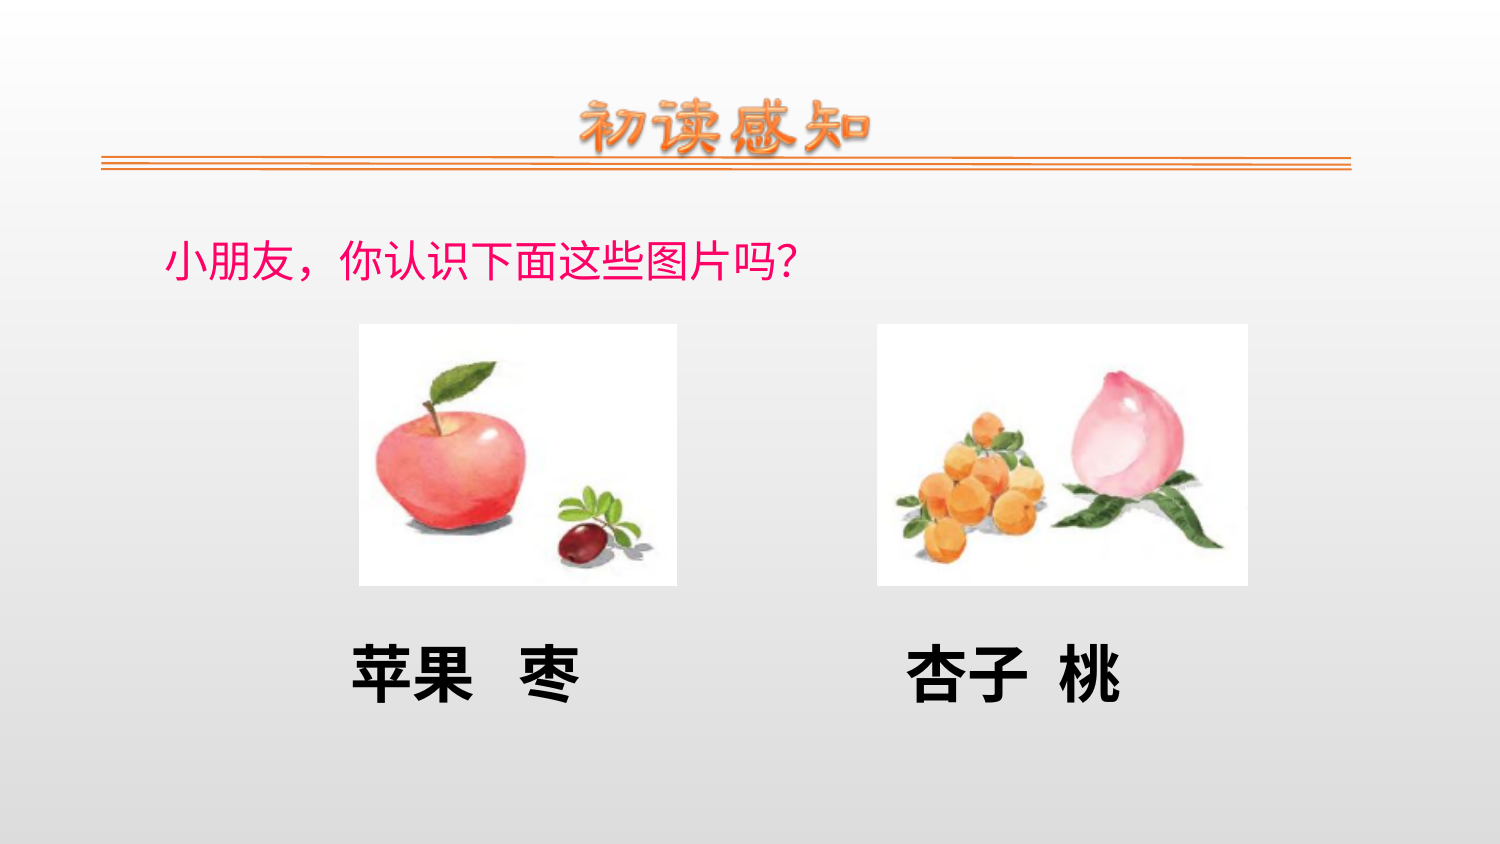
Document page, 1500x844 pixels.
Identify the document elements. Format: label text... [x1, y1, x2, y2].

picture [359, 324, 677, 586]
picture [877, 324, 1248, 586]
picture [525, 58, 925, 182]
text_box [101, 156, 525, 170]
text_box 杏子 桃 [894, 629, 1200, 716]
text_box 小朋友，你认识下面这些图片吗？ [153, 228, 1429, 292]
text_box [925, 156, 1352, 170]
text_box 苹果 枣 [339, 629, 697, 716]
